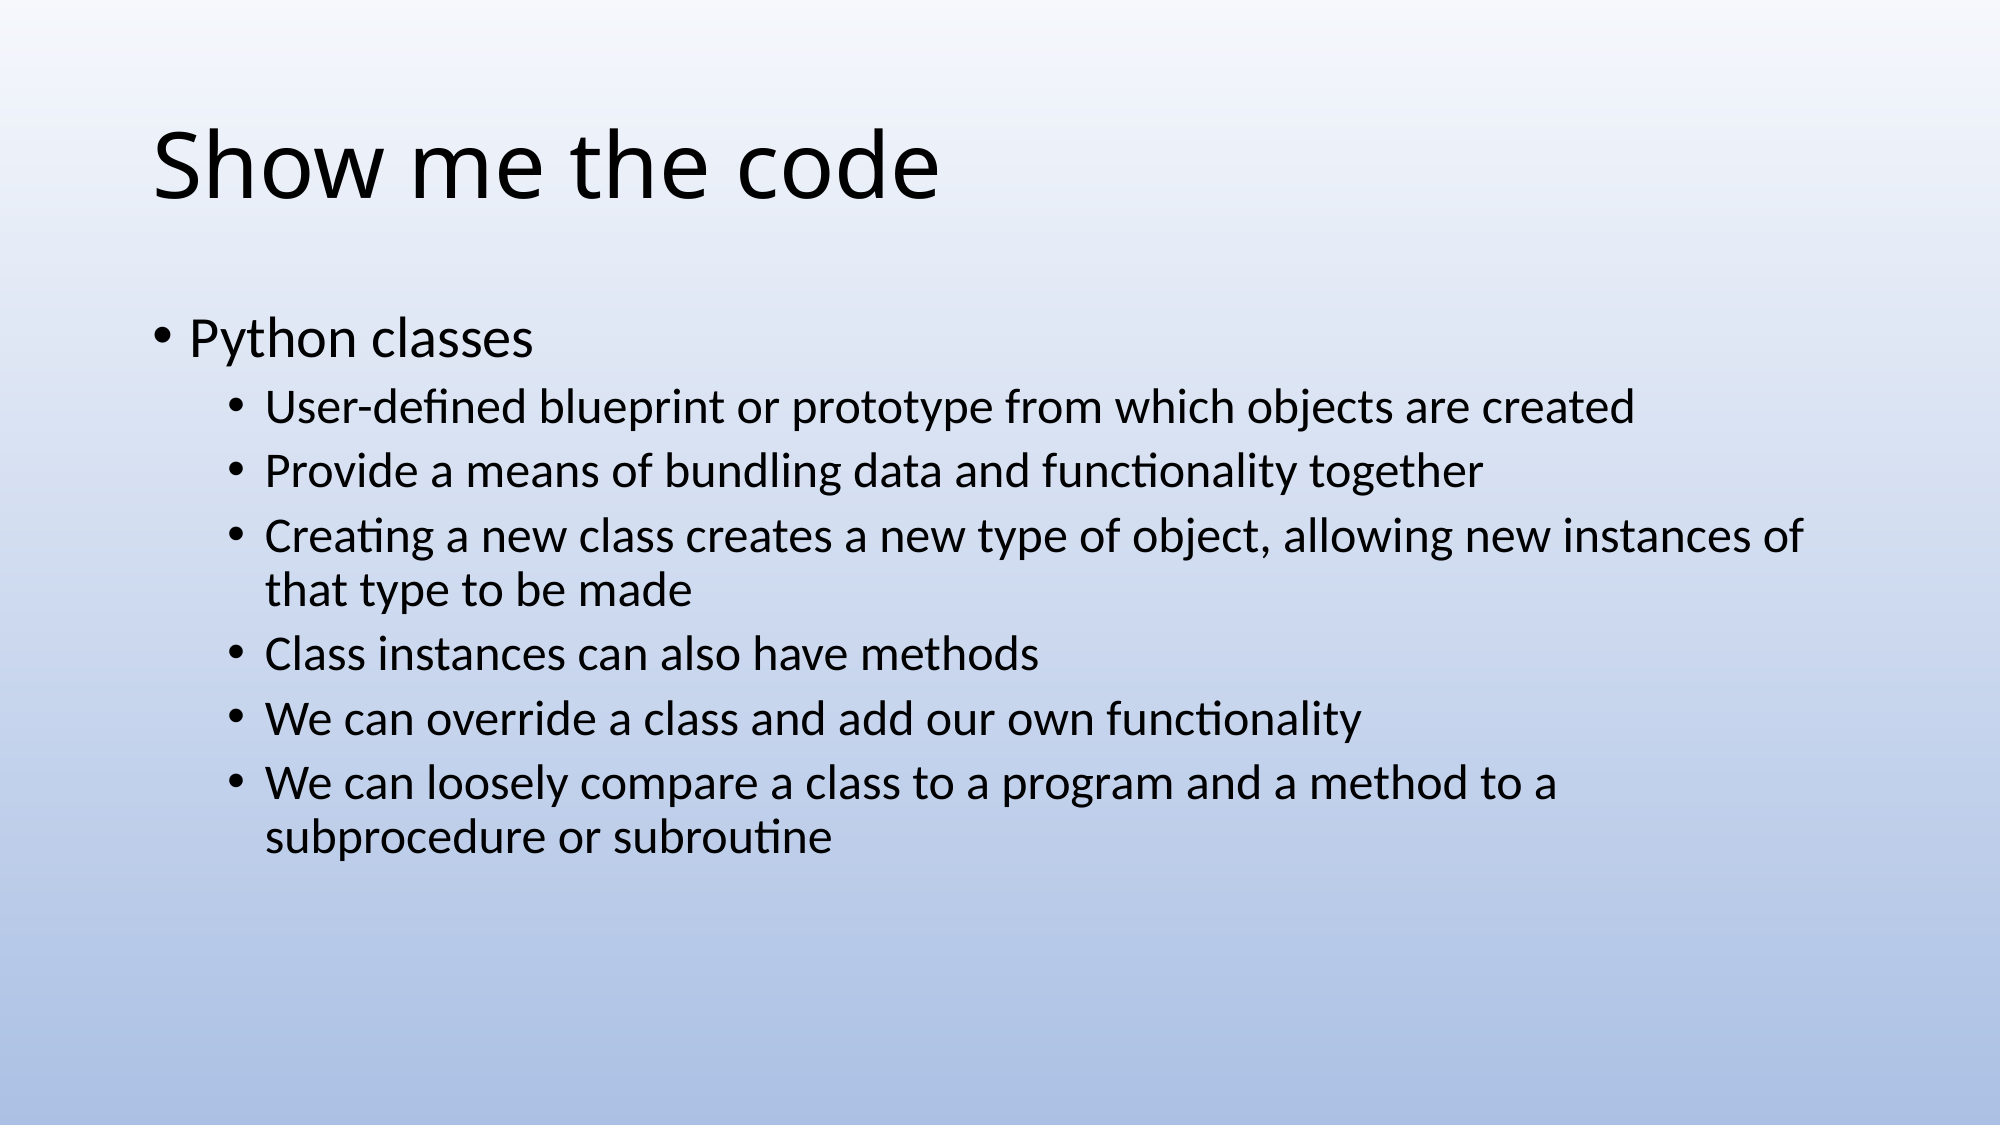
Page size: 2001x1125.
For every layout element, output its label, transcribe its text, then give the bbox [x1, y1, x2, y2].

title Show me the code [137, 59, 1863, 278]
list Python classes User-defined blueprint or prototype from which objects are created Provide a means of bundling data and functionality together Creating a new class creates a new type of object, allowing new instances of that type to be made Class instances can also have methods We can override a class and add our own functionality We can loosely compare a class to a program and a method to a subprocedure or subroutine [137, 299, 1863, 1014]
